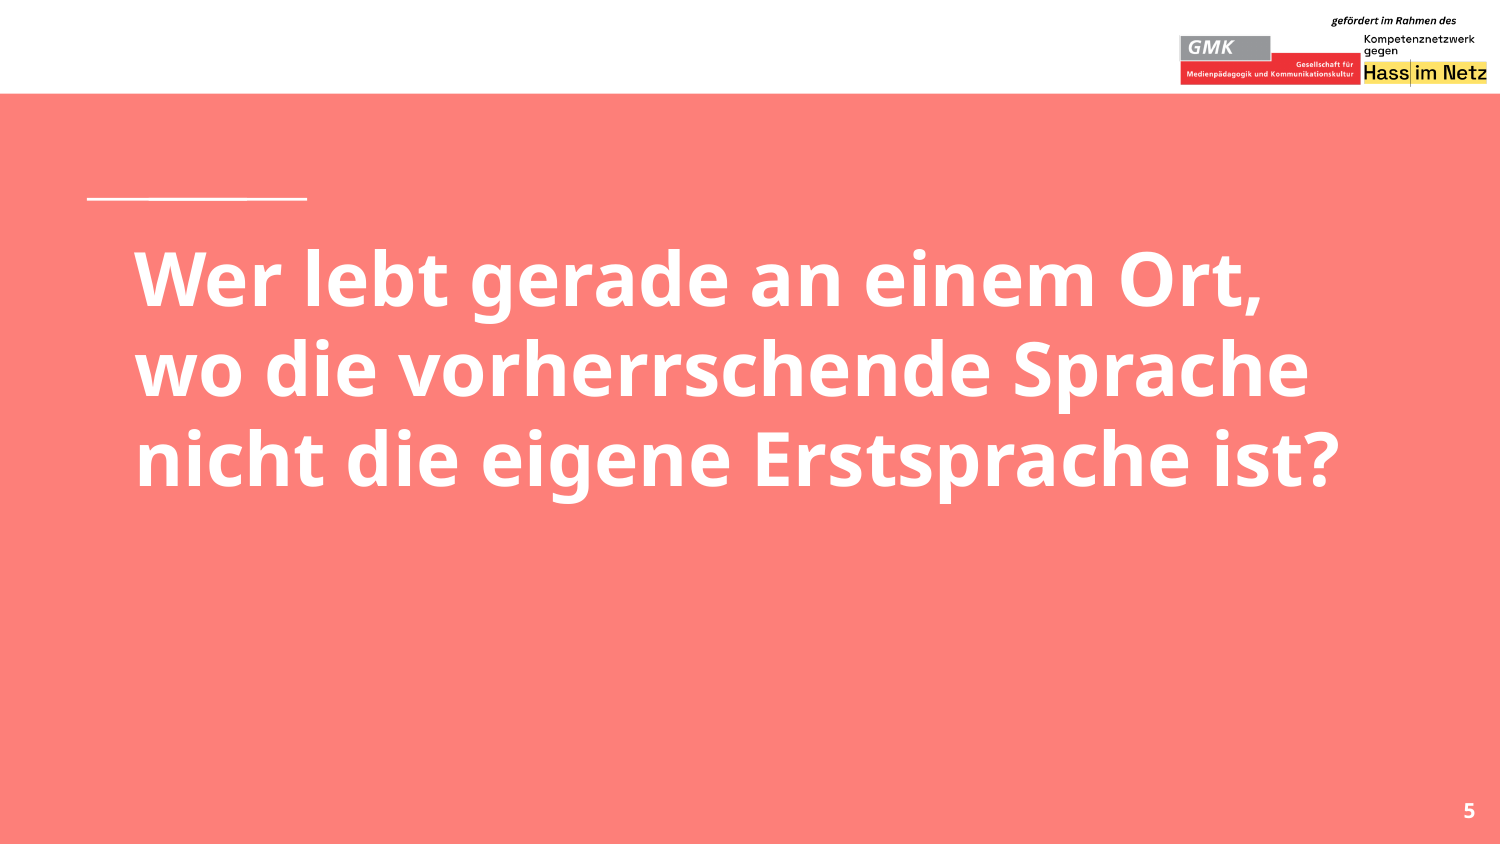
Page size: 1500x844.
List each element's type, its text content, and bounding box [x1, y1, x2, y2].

picture [1177, 0, 1491, 94]
slide_number 5 [1400, 779, 1491, 844]
title Wer lebt gerade an einem Ort, wo die vorherrschende Sprache nicht die eigene Erstsprache ist? [119, 216, 1381, 466]
